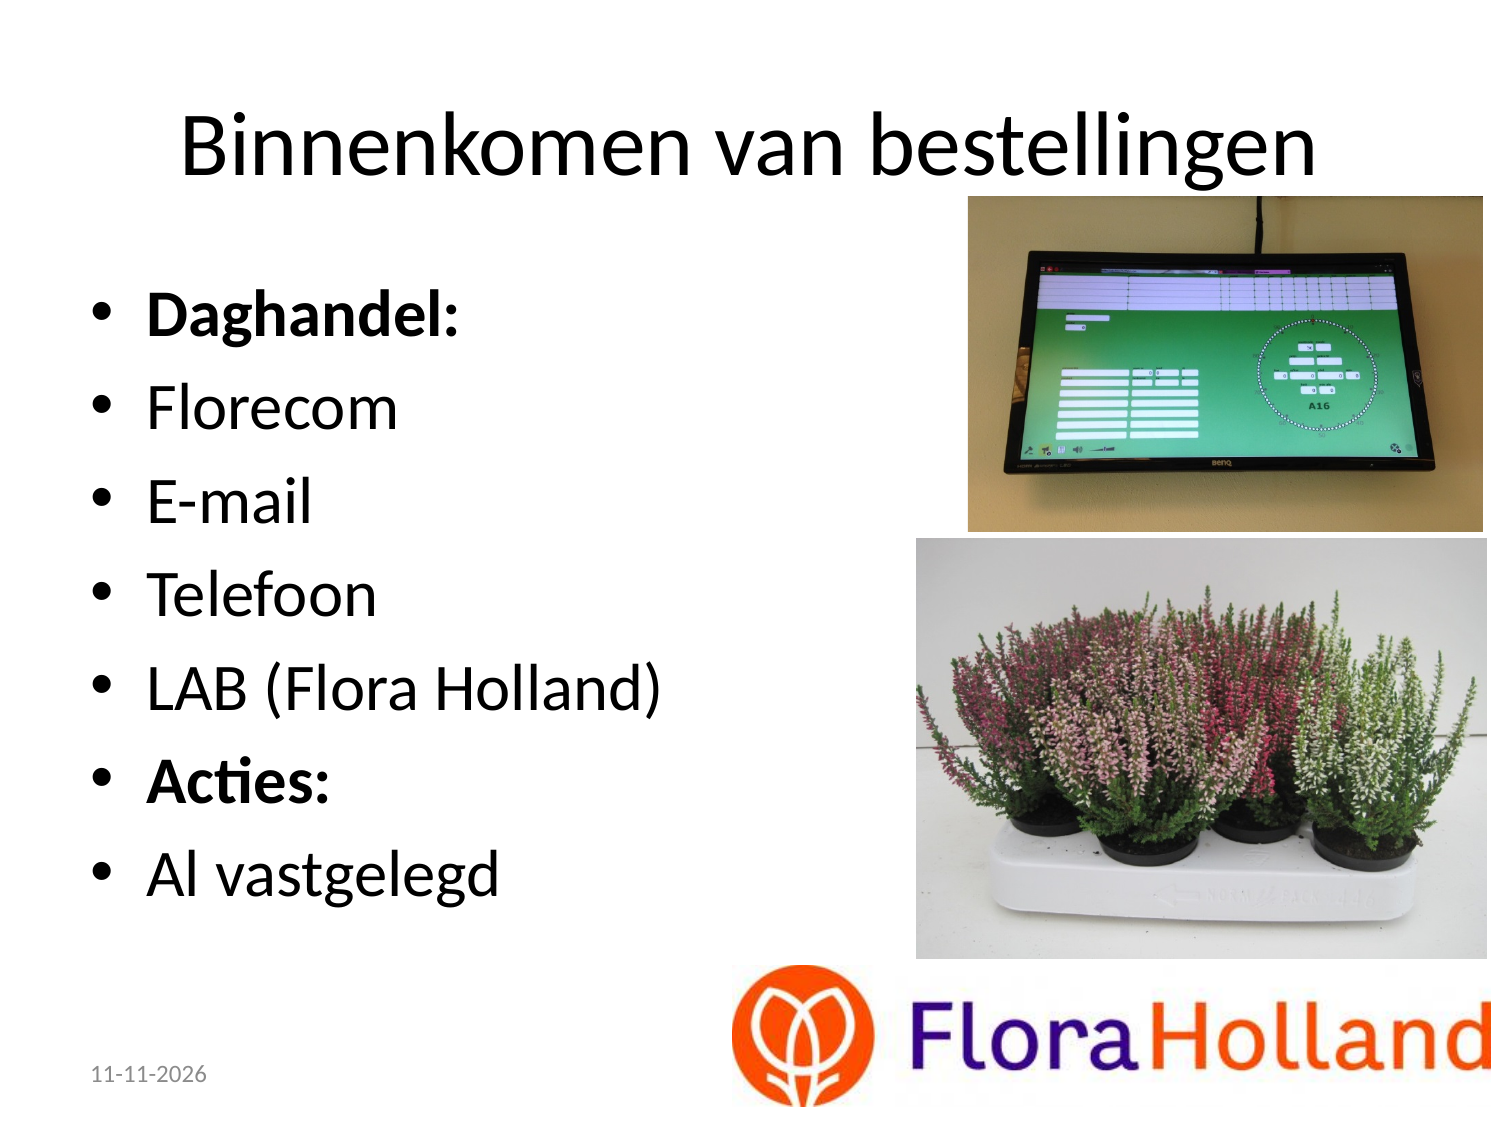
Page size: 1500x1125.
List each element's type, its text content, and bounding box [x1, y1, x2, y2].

picture [731, 964, 1492, 1107]
list Daghandel: Florecom E-mail Telefoon LAB (Flora Holland) Acties: Al vastgelegd [75, 262, 963, 1005]
title Binnenkomen van bestellingen [75, 45, 1425, 233]
picture [967, 195, 1484, 532]
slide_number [75, 1042, 425, 1103]
picture [915, 538, 1487, 960]
